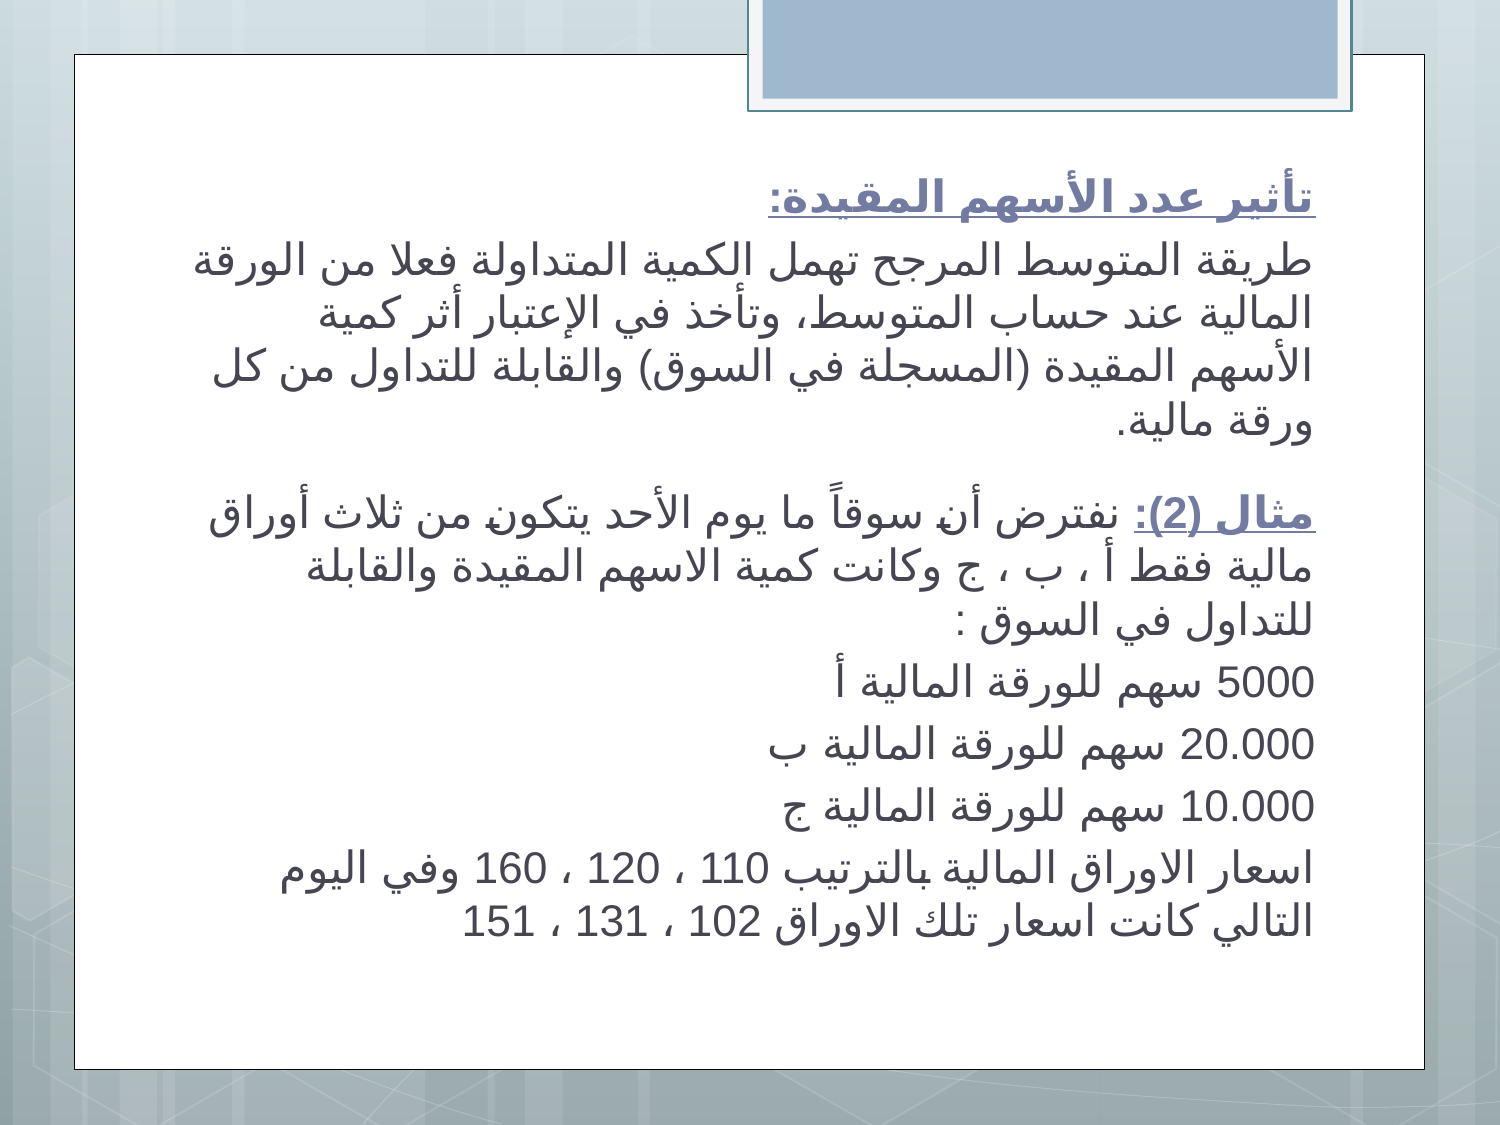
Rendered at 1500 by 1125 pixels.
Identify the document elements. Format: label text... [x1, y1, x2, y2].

list تأثير عدد الأسهم المقيدة: طريقة المتوسط المرجح تهمل الكمية المتداولة فعلا من الورقة المالية عند حساب المتوسط، وتأخذ في الإعتبار أثر كمية الأسهم المقيدة (المسجلة في السوق) والقابلة للتداول من كل ورقة مالية. مثال (2): نفترض أن سوقاً ما يوم الأحد يتكون من ثلاث أوراق مالية فقط أ ، ب ، ج وكانت كمية الاسهم المقيدة والقابلة للتداول في السوق : 5000 سهم للورقة المالية أ 20.000 سهم للورقة المالية ب 10.000 سهم للورقة المالية ج اسعار الاوراق المالية بالترتيب 110 ، 120 ، 160 وفي اليوم التالي كانت اسعار تلك الاوراق 102 ، 131 ، 151 [171, 160, 1341, 957]
